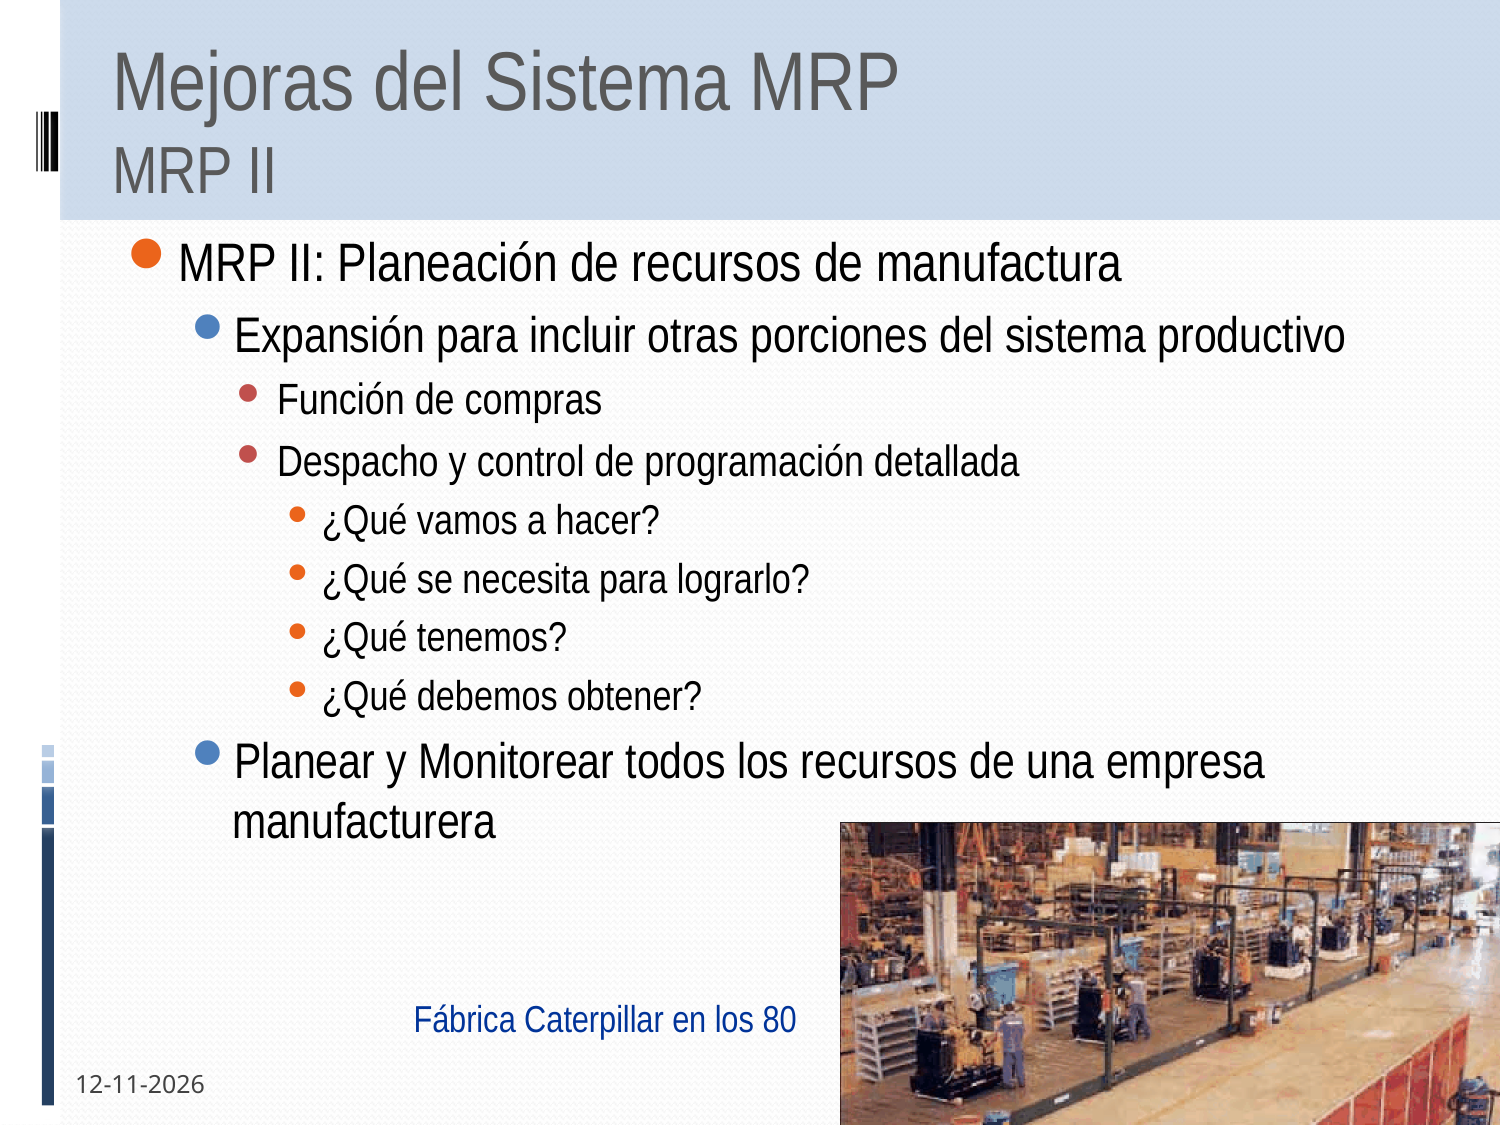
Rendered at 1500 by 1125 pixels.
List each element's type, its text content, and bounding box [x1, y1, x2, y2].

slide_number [834, 824, 840, 1003]
text_box Fábrica Caterpillar en los 80 [398, 987, 812, 1048]
title Mejoras del Sistema MRP MRP II [111, 18, 1436, 207]
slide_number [75, 1042, 243, 1103]
picture [840, 822, 1500, 1125]
list MRP II: Planeación de recursos de manufactura Expansión para incluir otras porciones del sistema productivo Función de compras Despacho y control de programación detallada ¿Qué vamos a hacer? ¿Qué se necesita para lograrlo? ¿Qué tenemos? ¿Qué debemos obtener? Planear y Monitorear todos los recursos de una empresa manufacturera [111, 219, 1436, 1003]
